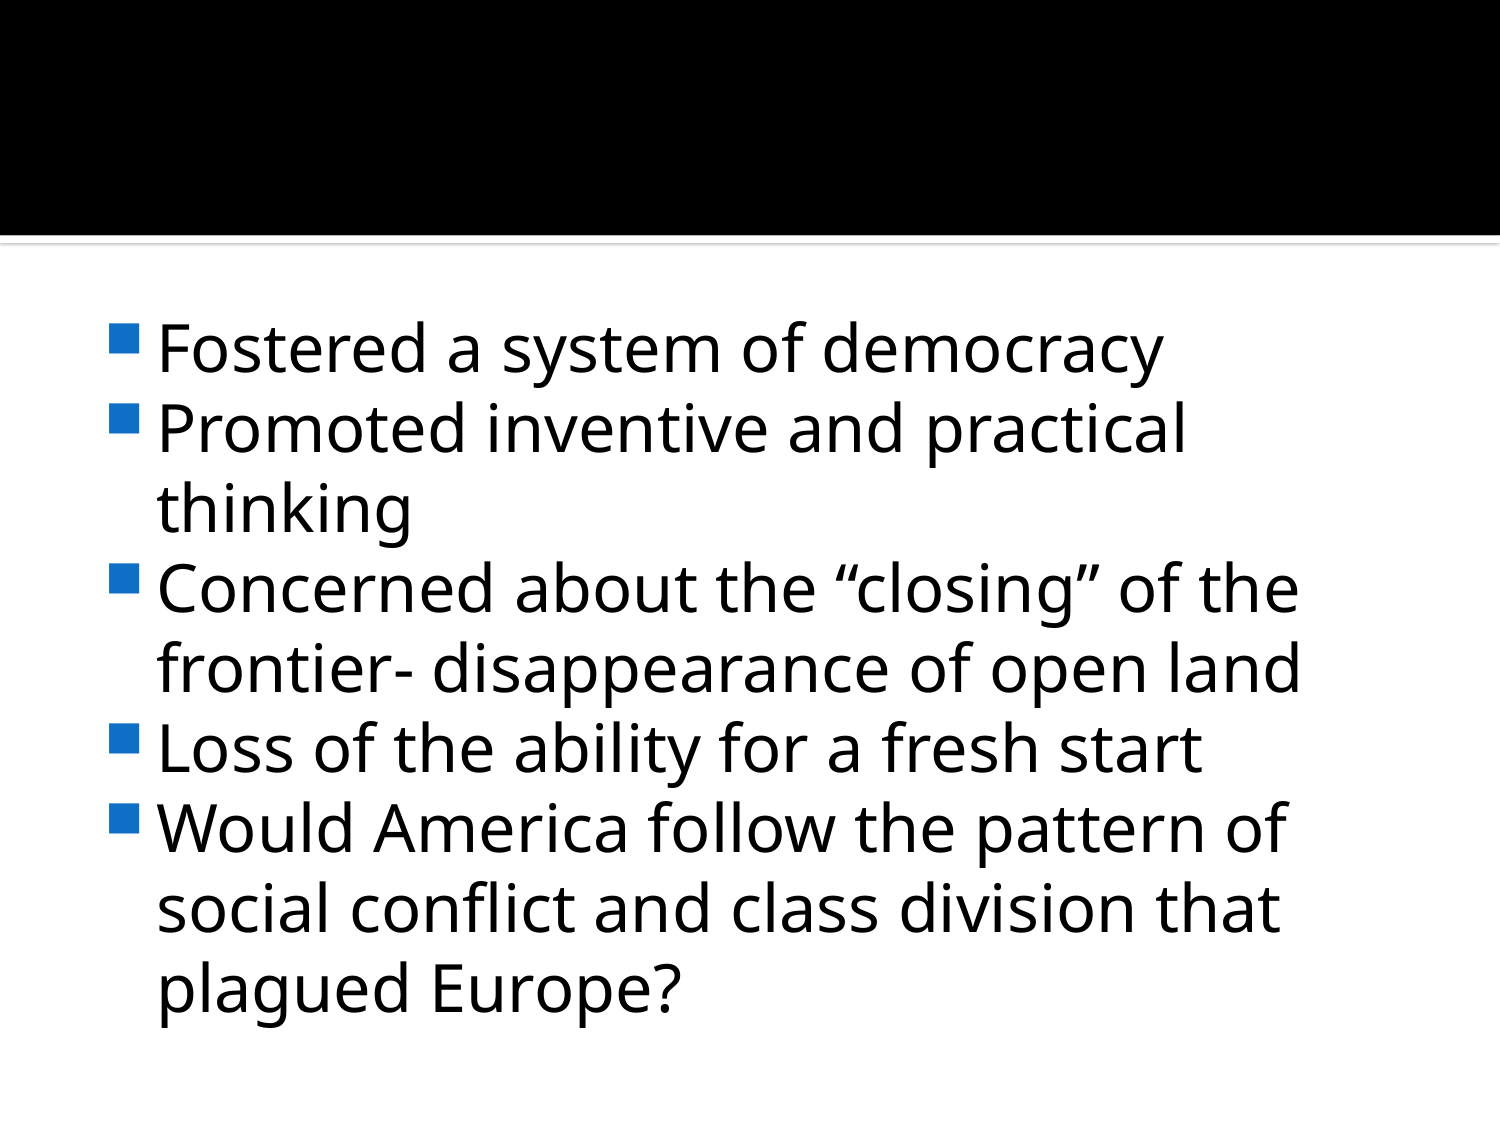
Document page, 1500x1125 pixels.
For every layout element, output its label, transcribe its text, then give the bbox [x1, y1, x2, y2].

list Fostered a system of democracy Promoted inventive and practical thinking Concerned about the “closing” of the frontier- disappearance of open land Loss of the ability for a fresh start Would America follow the pattern of social conflict and class division that plagued Europe? [75, 291, 1425, 1050]
